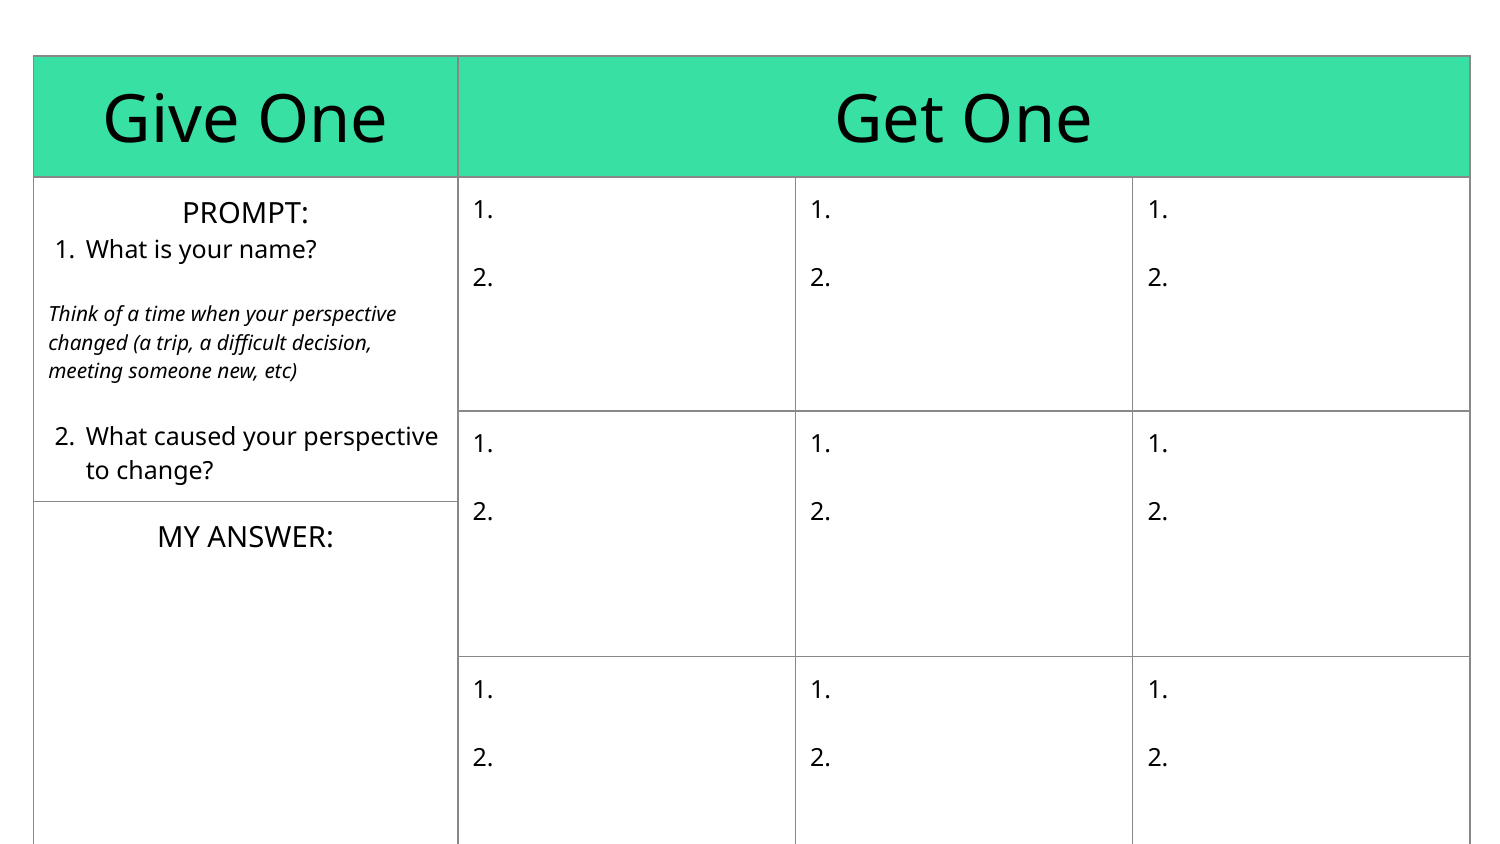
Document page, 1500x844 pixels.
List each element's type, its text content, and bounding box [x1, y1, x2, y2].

table_cell 1. 2. [459, 178, 795, 410]
table_cell 1. 2. [796, 657, 1132, 844]
table_header Get One [459, 57, 1469, 176]
table_cell MY ANSWER: [34, 502, 457, 844]
table_cell PROMPT: What is your name? Think of a time when your perspective changed (a trip, a difficult decision, meeting someone new, etc) What caused your perspective to change? [34, 178, 457, 501]
table_cell 1. 2. [459, 657, 795, 844]
table_cell 1. 2. [1133, 657, 1469, 844]
table_cell 1. 2. [796, 178, 1132, 410]
table_cell 1. 2. [1133, 178, 1469, 410]
table_cell 1. 2. [796, 412, 1132, 656]
table_cell 1. 2. [1133, 412, 1469, 656]
table_header Give One [34, 57, 457, 176]
table_cell 1. 2. [459, 412, 795, 656]
